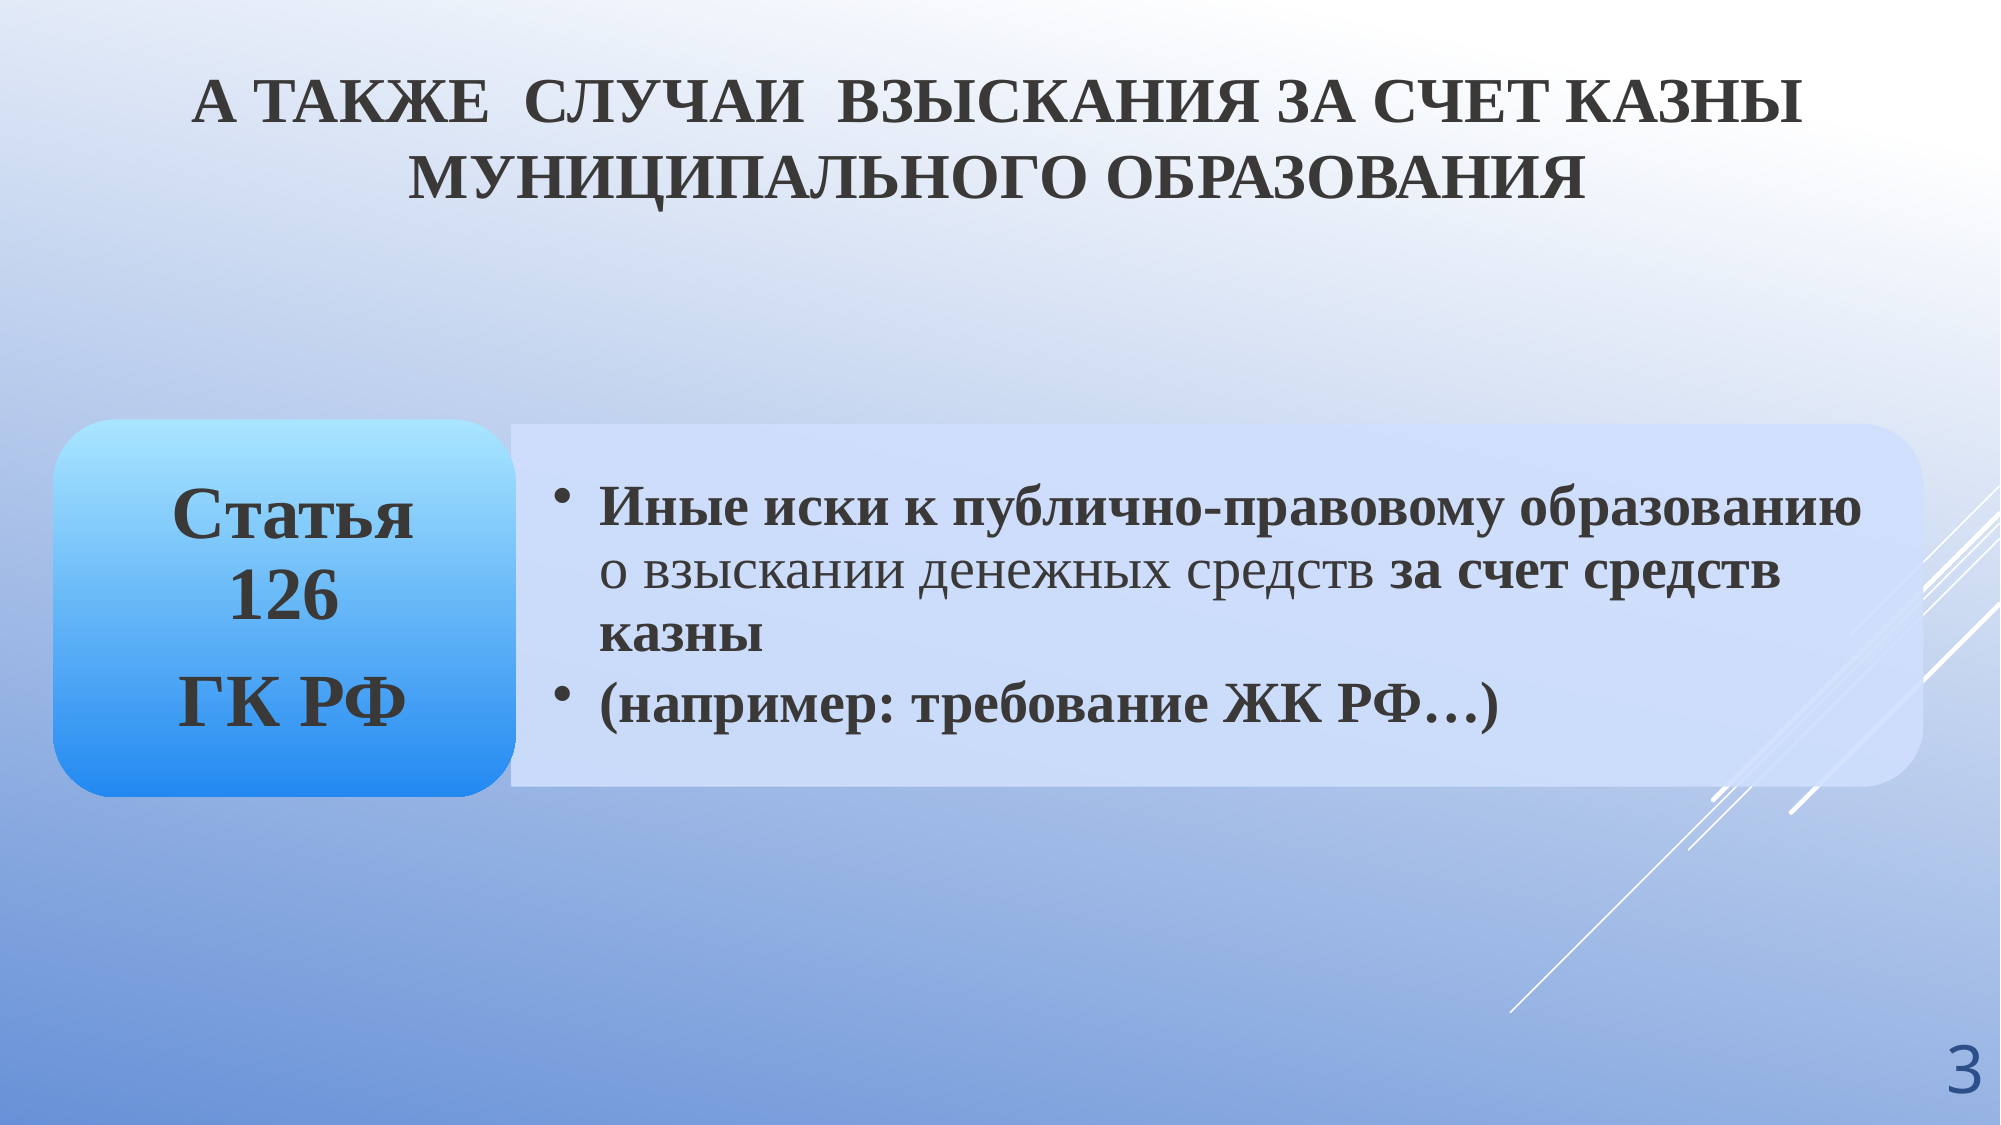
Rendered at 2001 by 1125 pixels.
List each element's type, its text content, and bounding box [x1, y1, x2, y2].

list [51, 227, 1926, 1063]
title А также Случаи взыскания за счет казны муниципального образования [79, 49, 1918, 227]
slide_number 3 [1915, 1031, 2000, 1125]
